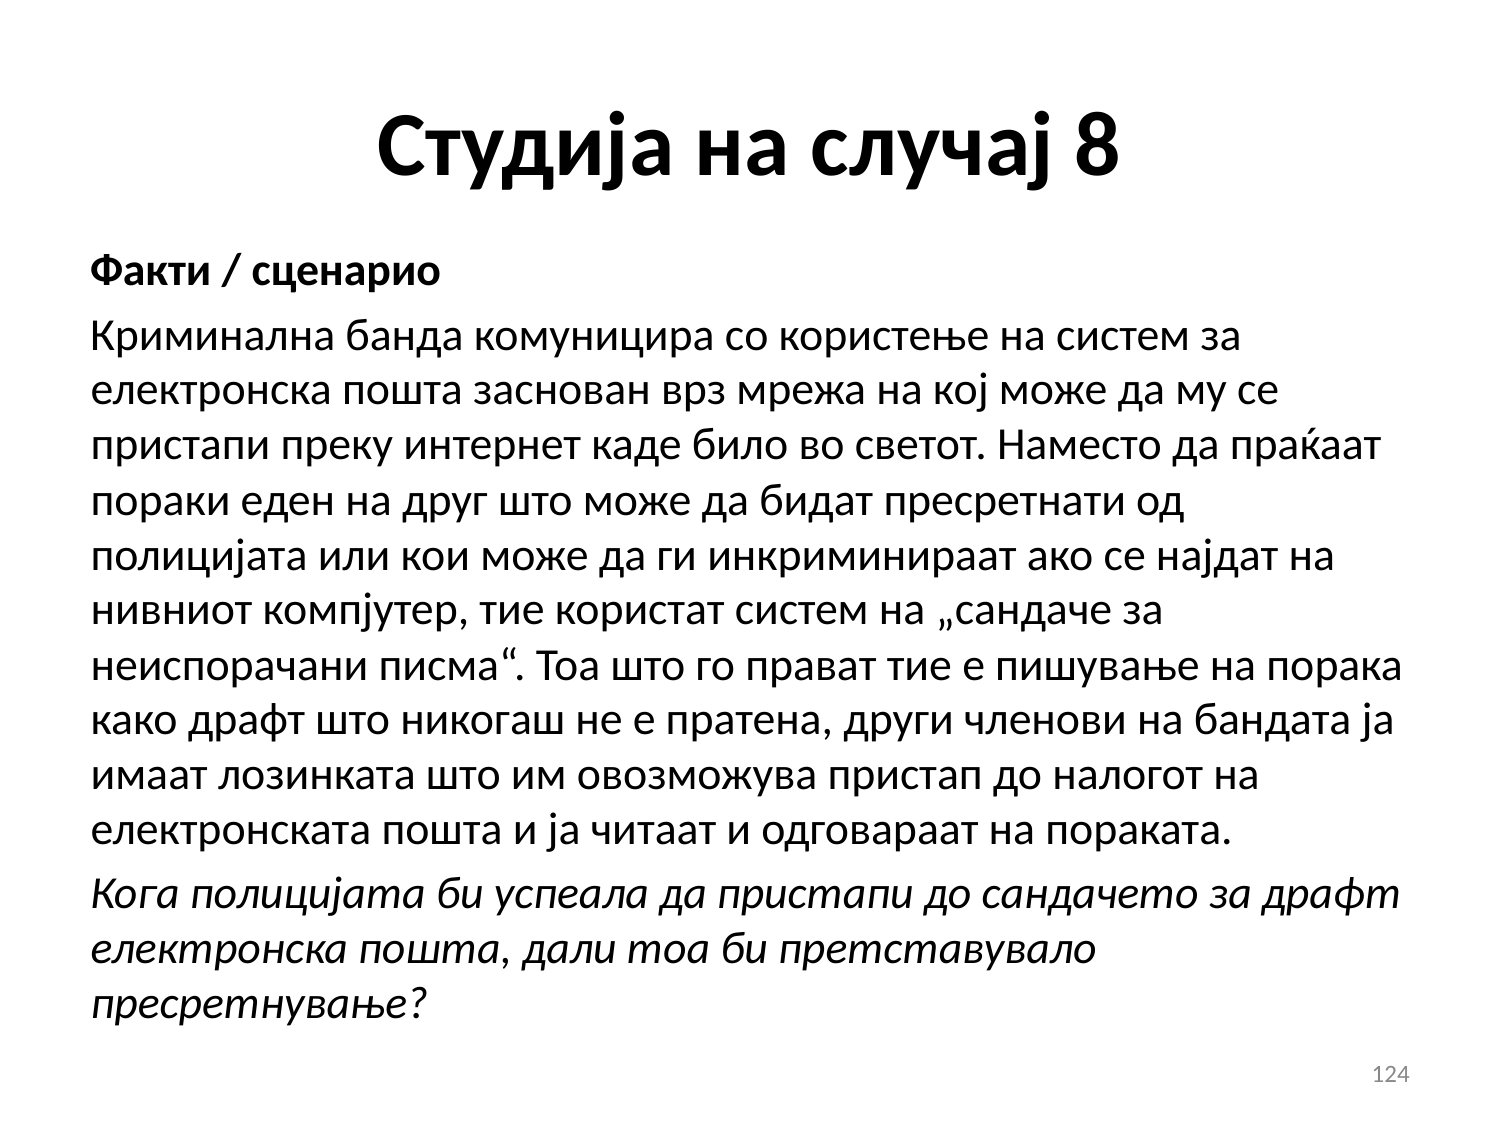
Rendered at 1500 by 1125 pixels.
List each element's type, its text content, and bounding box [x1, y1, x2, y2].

slide_number 124 [1074, 1042, 1425, 1103]
list Факти / сценарио Криминална банда комуницира со користење на систем за електронска пошта заснован врз мрежа на кој може да му се пристапи преку интернет каде било во светот. Наместо да праќаат пораки еден на друг што може да бидат пресретнати од полицијата или кои може да ги инкриминираат ако се најдат на нивниот компјутер, тие користат систем на „сандаче за неиспорачани писма“. Тоа што го прават тие е пишување на порака како драфт што никогаш не е пратена, други членови на бандата ја имаат лозинката што им овозможува пристап до налогот на електронската пошта и ја читаат и одговараат на пораката. Кога полицијата би успеала да пристапи до сандачето за драфт електронска пошта, дали тоа би претставувало пресретнување? [75, 232, 1425, 1041]
title Студија на случај 8 [75, 45, 1425, 232]
